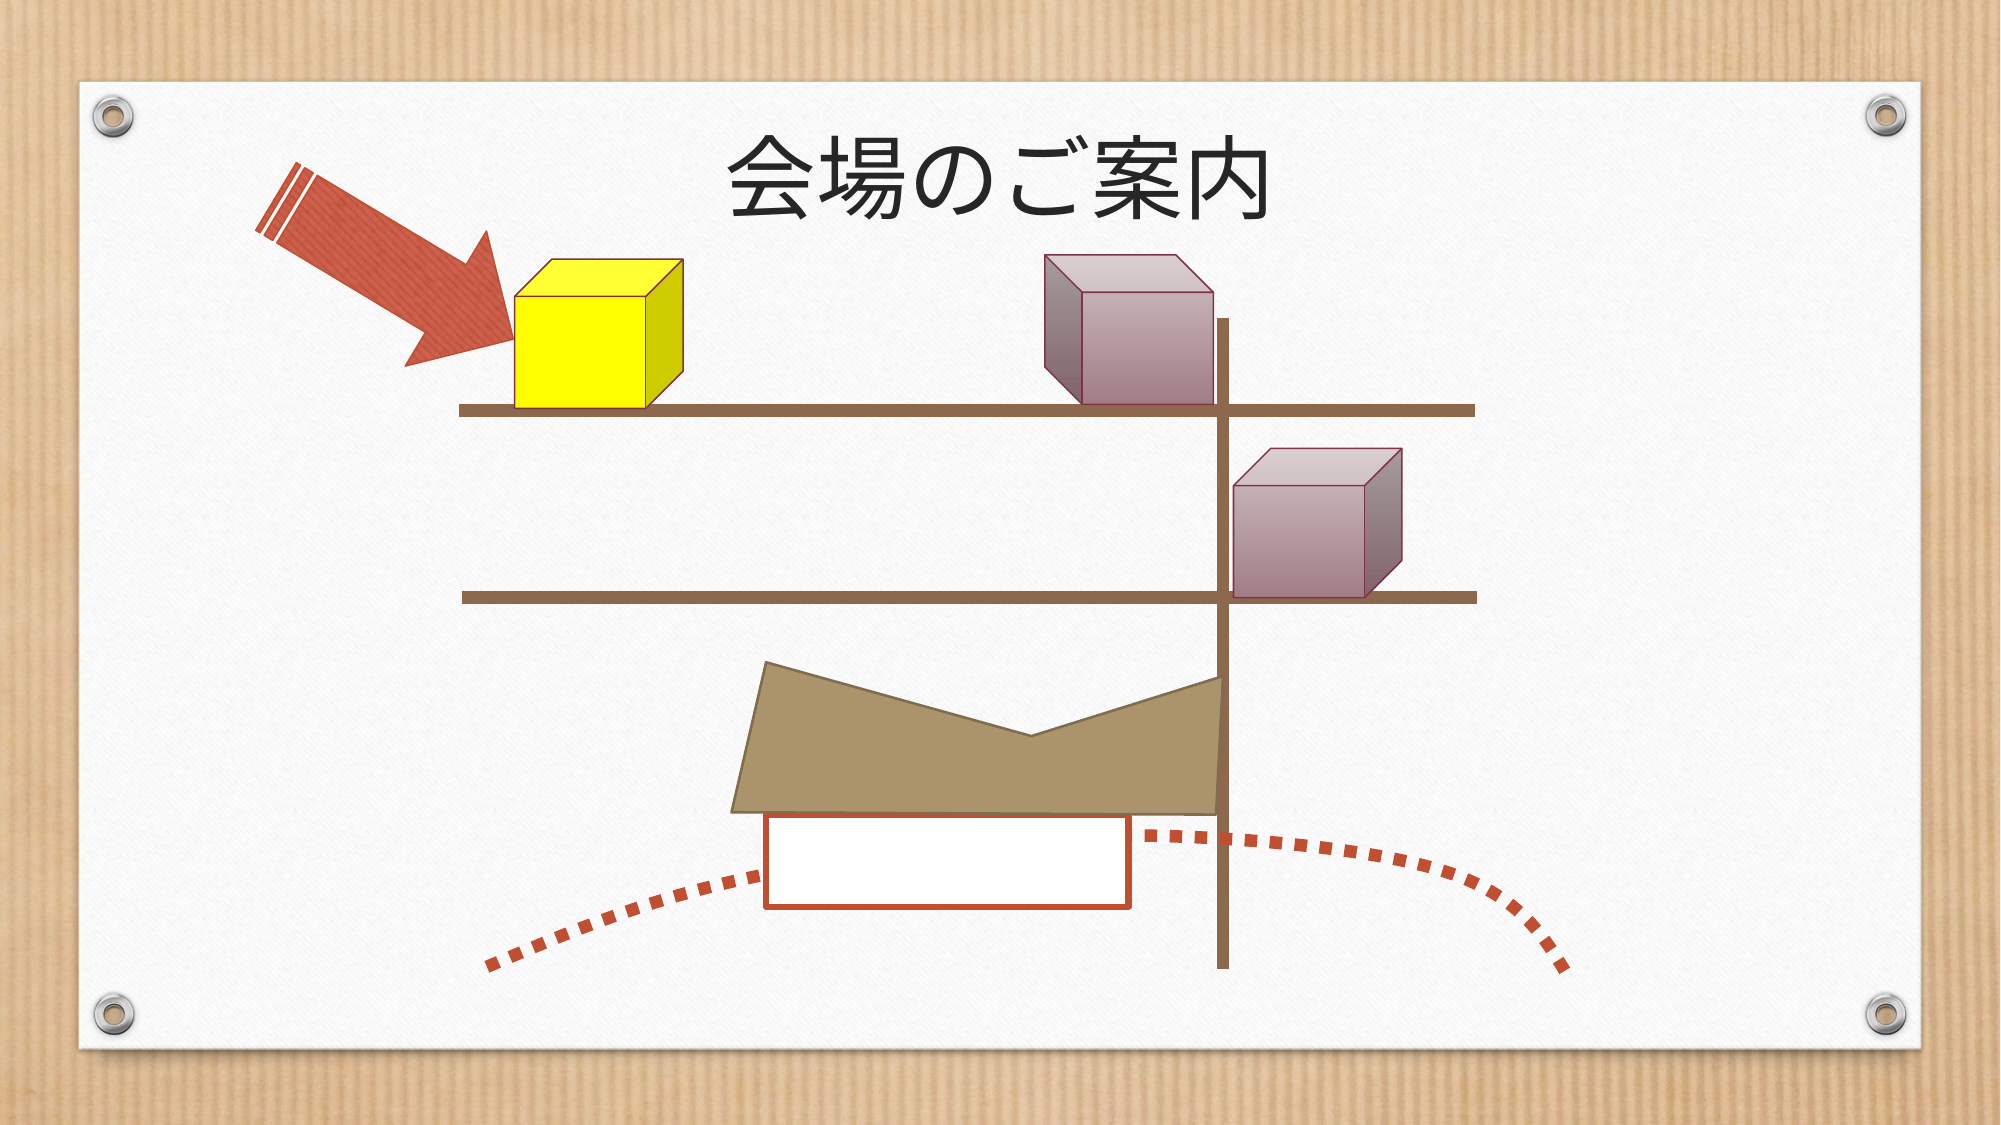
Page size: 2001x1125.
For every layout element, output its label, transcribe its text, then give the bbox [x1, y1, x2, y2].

text_box [1044, 254, 1215, 406]
picture [0, 0, 2001, 1125]
text_box [276, 174, 515, 367]
text_box [486, 833, 1570, 979]
text_box [730, 661, 1222, 816]
text_box [1232, 447, 1403, 597]
text_box [765, 814, 1130, 908]
title 会場のご案内 [212, 90, 1788, 262]
text_box [513, 258, 684, 410]
text_box [254, 161, 302, 234]
text_box [263, 167, 314, 242]
